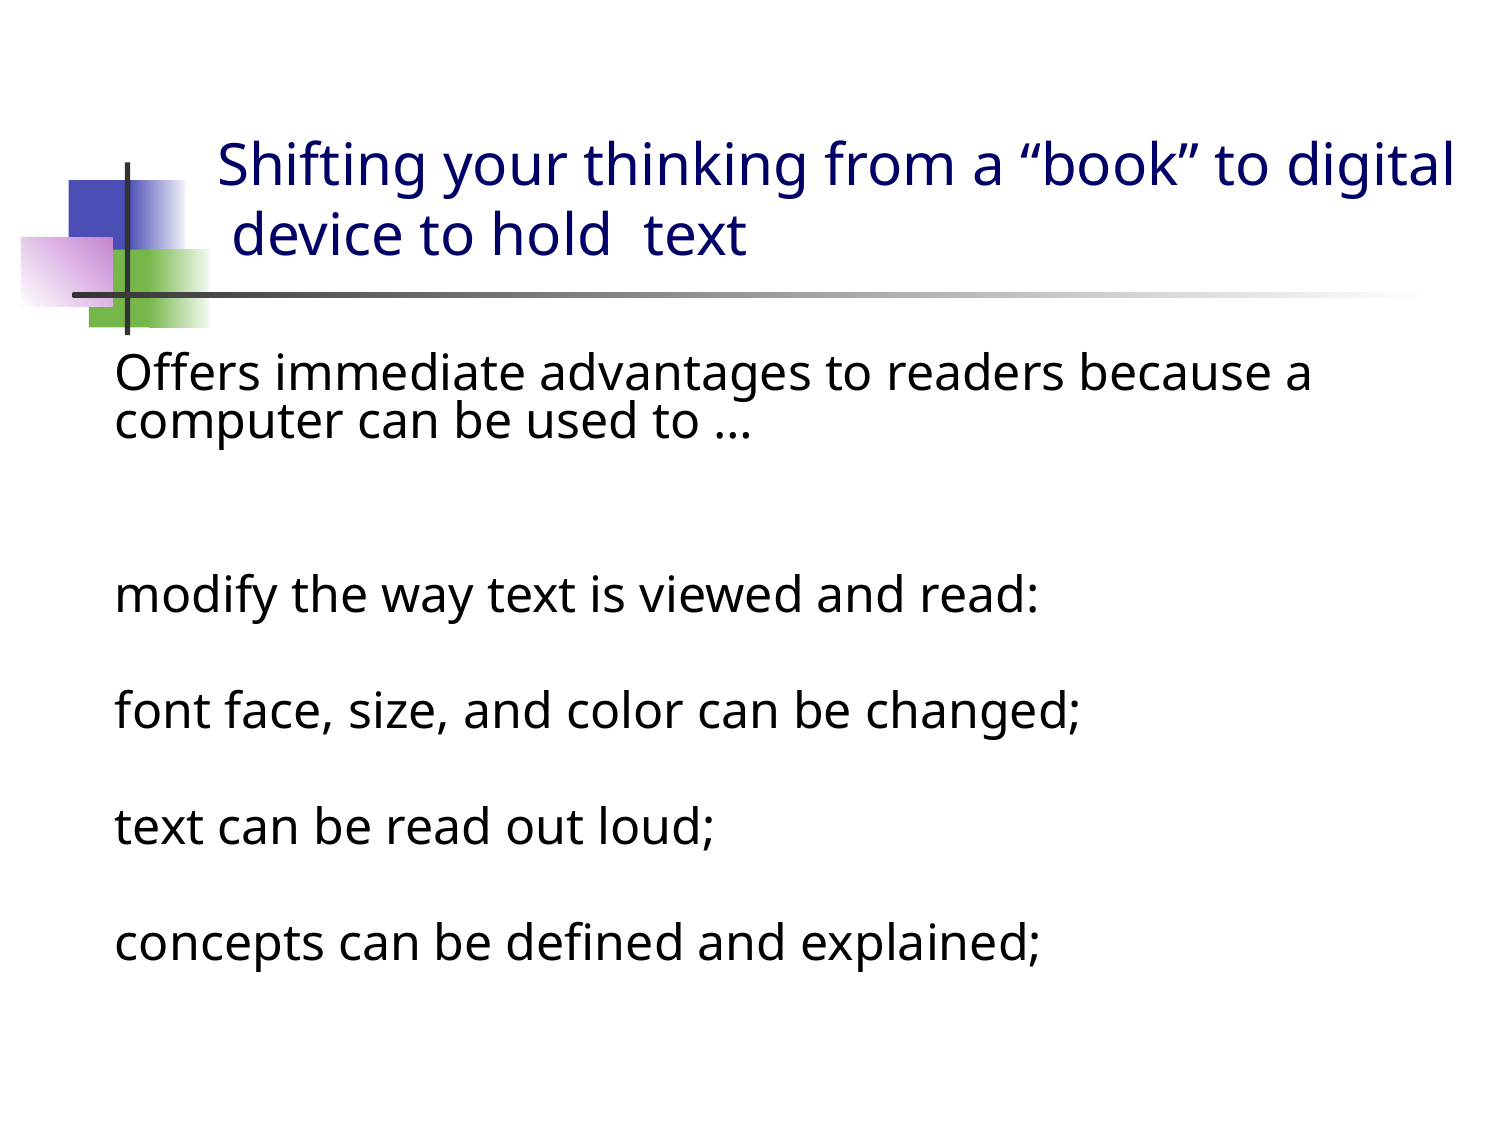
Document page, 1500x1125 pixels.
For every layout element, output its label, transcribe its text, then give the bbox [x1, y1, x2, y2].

title Shifting your thinking from a “book” to digital device to hold text [149, 34, 1500, 274]
list Offers immediate advantages to readers because a computer can be used to … modify the way text is viewed and read: font face, size, and color can be changed; text can be read out loud; concepts can be defined and explained; [99, 274, 1500, 1125]
